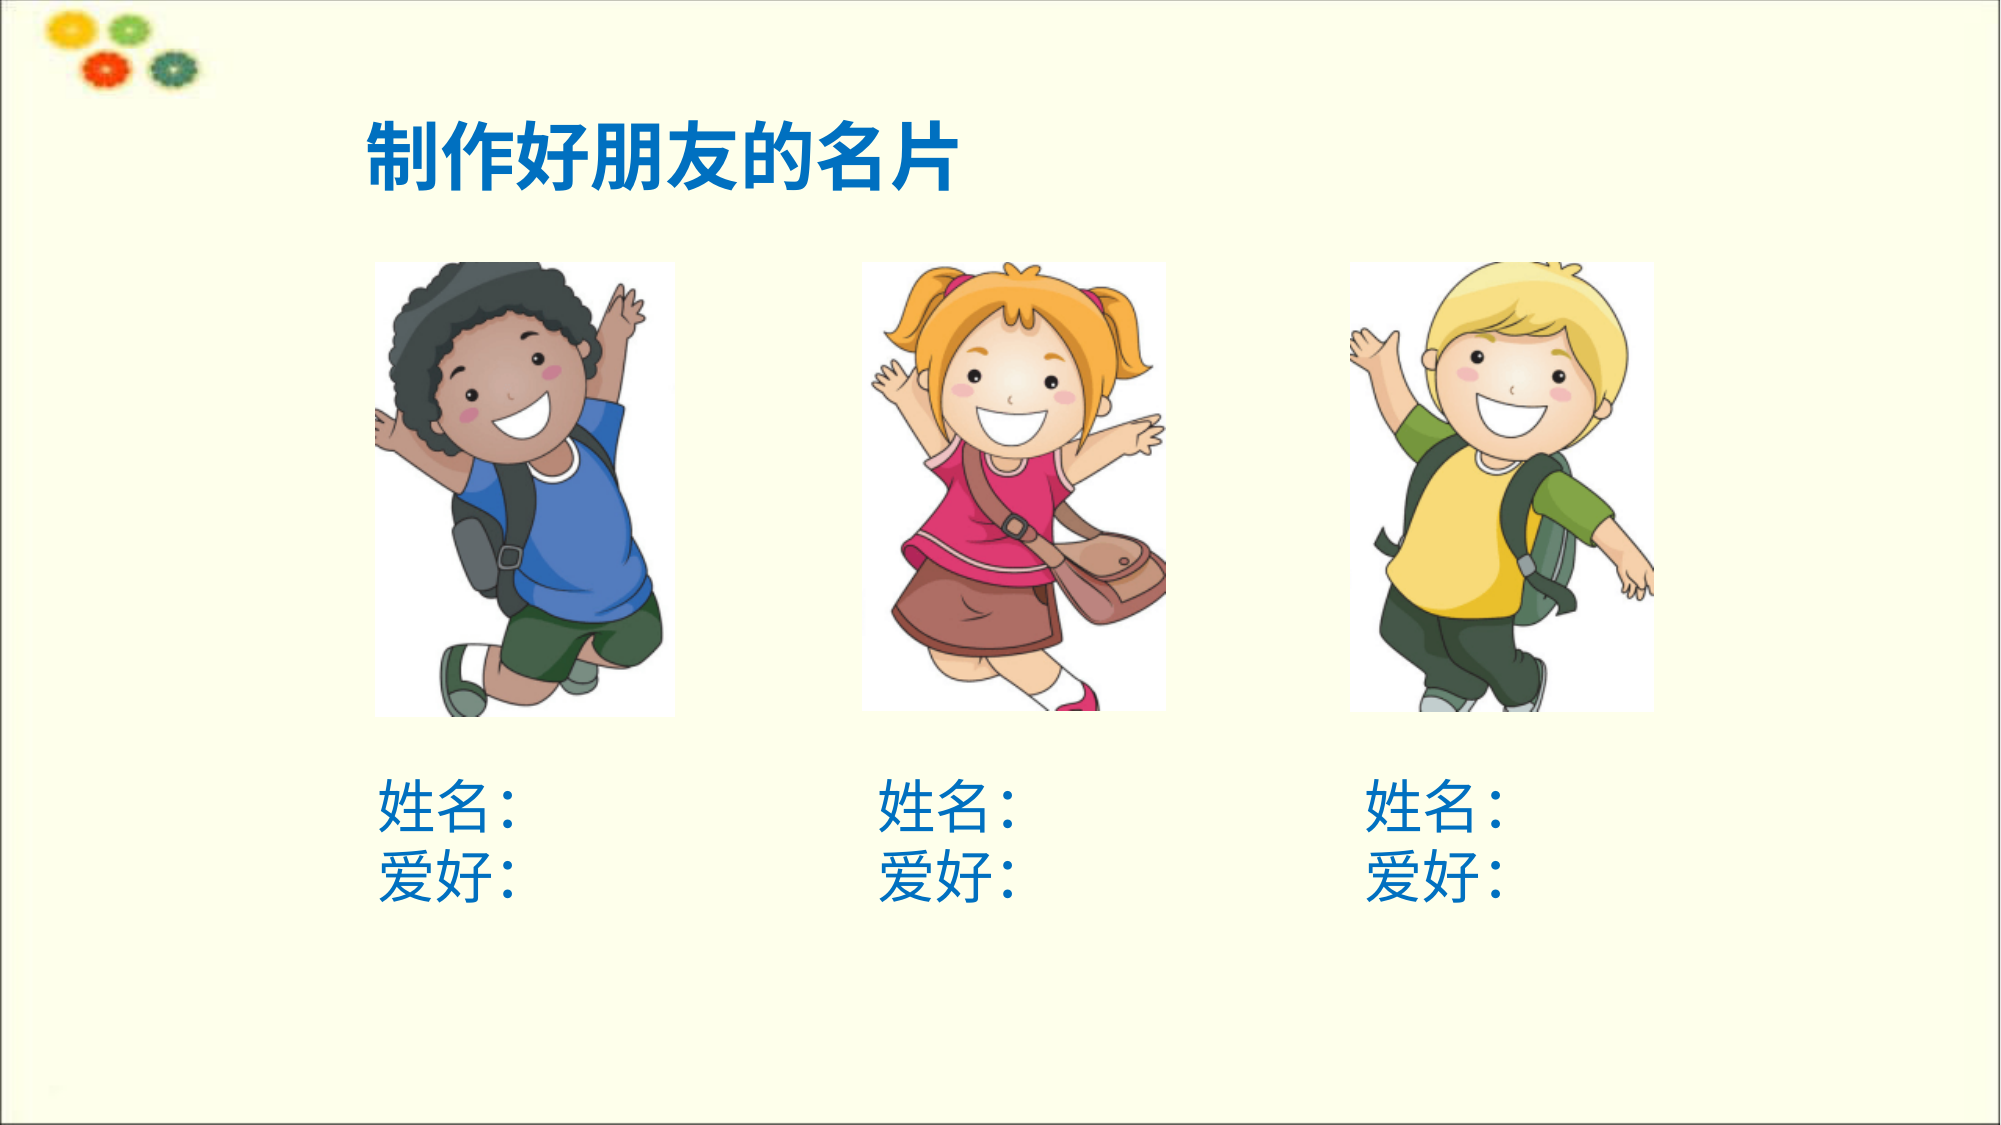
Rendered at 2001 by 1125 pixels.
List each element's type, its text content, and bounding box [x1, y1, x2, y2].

picture [0, 0, 2001, 1125]
text_box 制作好朋友的名片 [350, 101, 1101, 207]
text_box 姓名： 爱好： [862, 762, 1188, 918]
text_box 姓名： 爱好： [362, 762, 688, 918]
text_box 姓名： 爱好： [1350, 762, 1675, 918]
